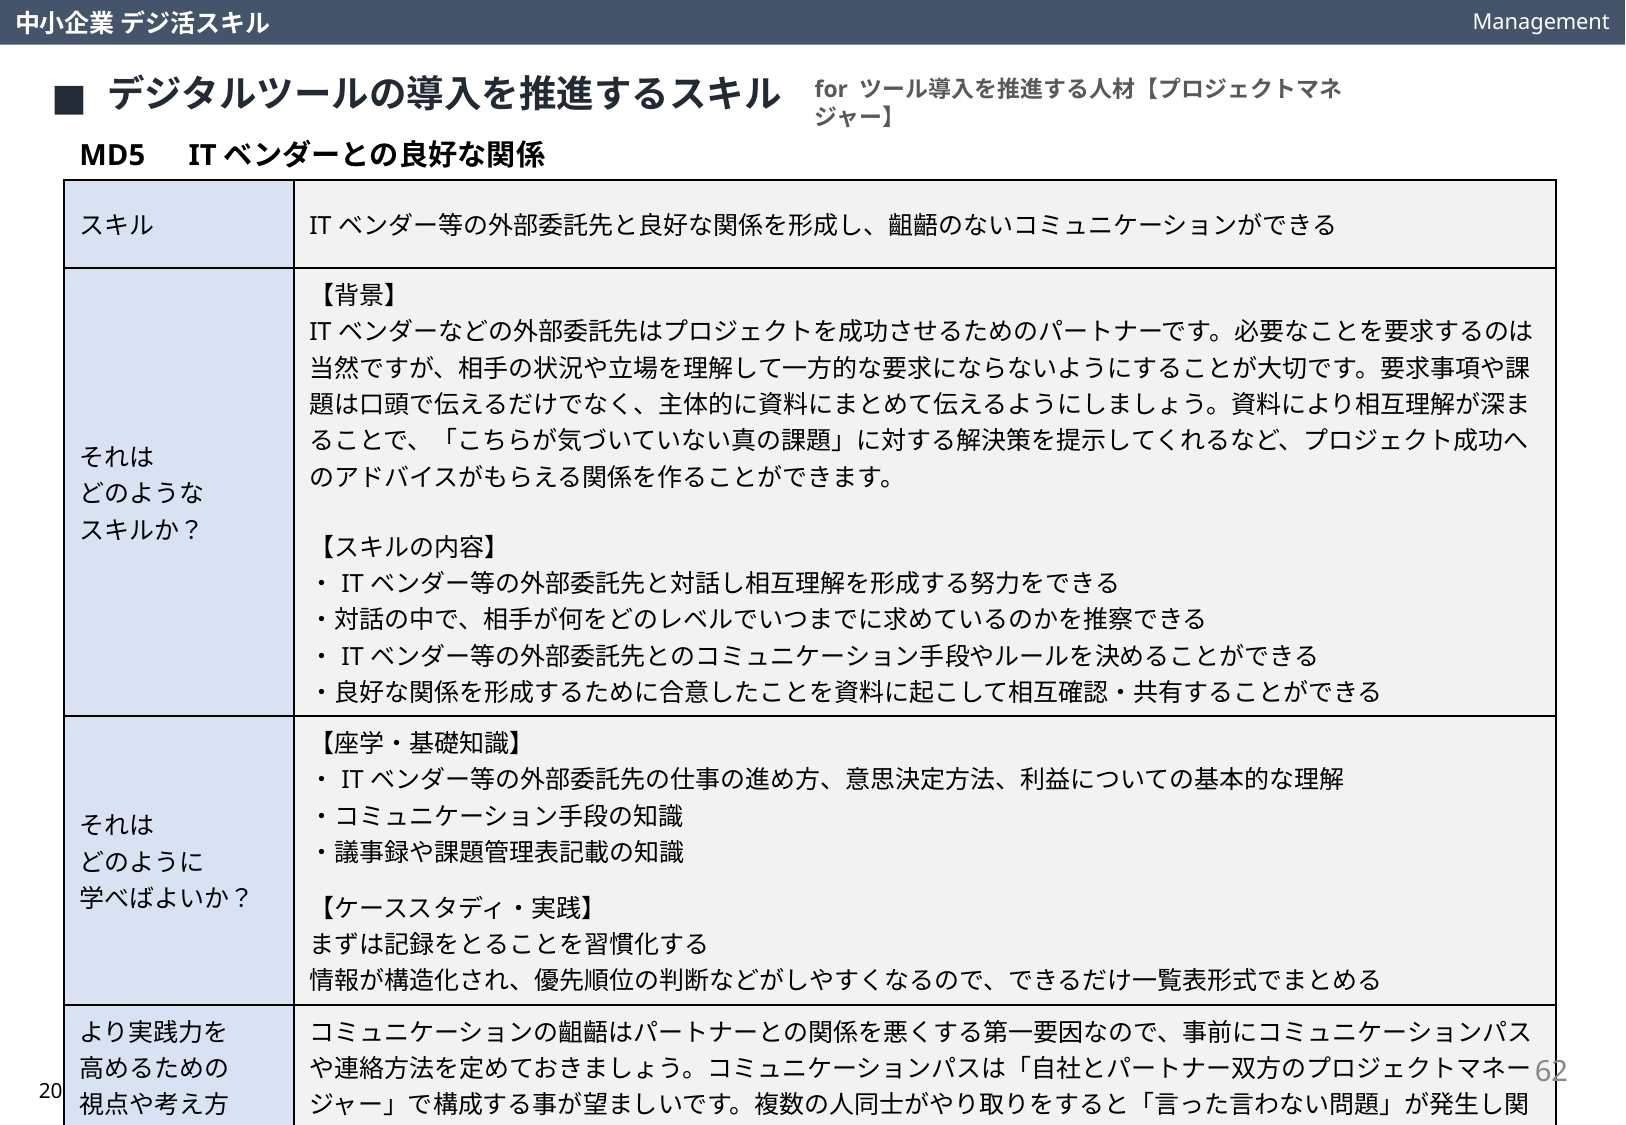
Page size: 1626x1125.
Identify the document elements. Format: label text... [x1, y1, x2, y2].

table_cell 【座学・基礎知識】 ・ITベンダー等の外部委託先の仕事の進め方、意思決定方法、利益についての基本的な理解 ・コミュニケーション手段の知識 ・議事録や課題管理表記載の知識 【ケーススタディ・実践】 まずは記録をとることを習慣化する 情報が構造化され、優先順位の判断などがしやすくなるので、できるだけ一覧表形式でまとめる [295, 717, 1555, 1004]
table_cell コミュニケーションの齟齬はパートナーとの関係を悪くする第一要因なので、事前にコミュニケーションパスや連絡方法を定めておきましょう。コミュニケーションパスは「自社とパートナー双方のプロジェクトマネージャー」で構成する事が望ましいです。複数の人同士がやり取りをすると「言った言わない問題」が発生し関係悪化の原因となります。 [295, 1006, 1555, 1125]
table_cell それは どのように 学べばよいか？ [65, 717, 293, 1004]
table_header スキル [65, 181, 293, 267]
table_header ITベンダー等の外部委託先と良好な関係を形成し、齟齬のないコミュニケーションができる [295, 181, 1555, 267]
text_box Management [1438, 0, 1625, 42]
table_cell それは どのような スキルか？ [65, 269, 293, 715]
text_box デジタルツールの導入を推進するスキル [36, 62, 1185, 123]
table_cell より実践力を 高めるための 視点や考え方は？ [65, 1006, 293, 1125]
slide_number 62 [1217, 1042, 1584, 1103]
text_box 中小企業 デジ活スキル [0, 0, 1625, 45]
text_box MD5 ITベンダーとの良好な関係 [64, 128, 1561, 179]
text_box for ツール導入を推進する人材【プロジェクトマネジャー】 [799, 67, 1447, 138]
table_cell 【背景】 ITベンダーなどの外部委託先はプロジェクトを成功させるためのパートナーです。必要なことを要求するのは 当然ですが、相手の状況や立場を理解して一方的な要求にならないようにすることが大切です。要求事項や課題は口頭で伝えるだけでなく、主体的に資料にまとめて伝えるようにしましょう。資料により相互理解が深まることで、「こちらが気づいていない真の課題」に対する解決策を提示してくれるなど、プロジェクト成功へのアドバイスがもらえる関係を作ることができます。 【スキルの内容】 ・ITベンダー等の外部委託先と対話し相互理解を形成する努力をできる ・対話の中で、相手が何をどのレベルでいつまでに求めているのかを推察できる ・ITベンダー等の外部委託先とのコミュニケーション手段やルールを決めることができる ・良好な関係を形成するために合意したことを資料に起こして相互確認・共有することができる [295, 269, 1555, 715]
